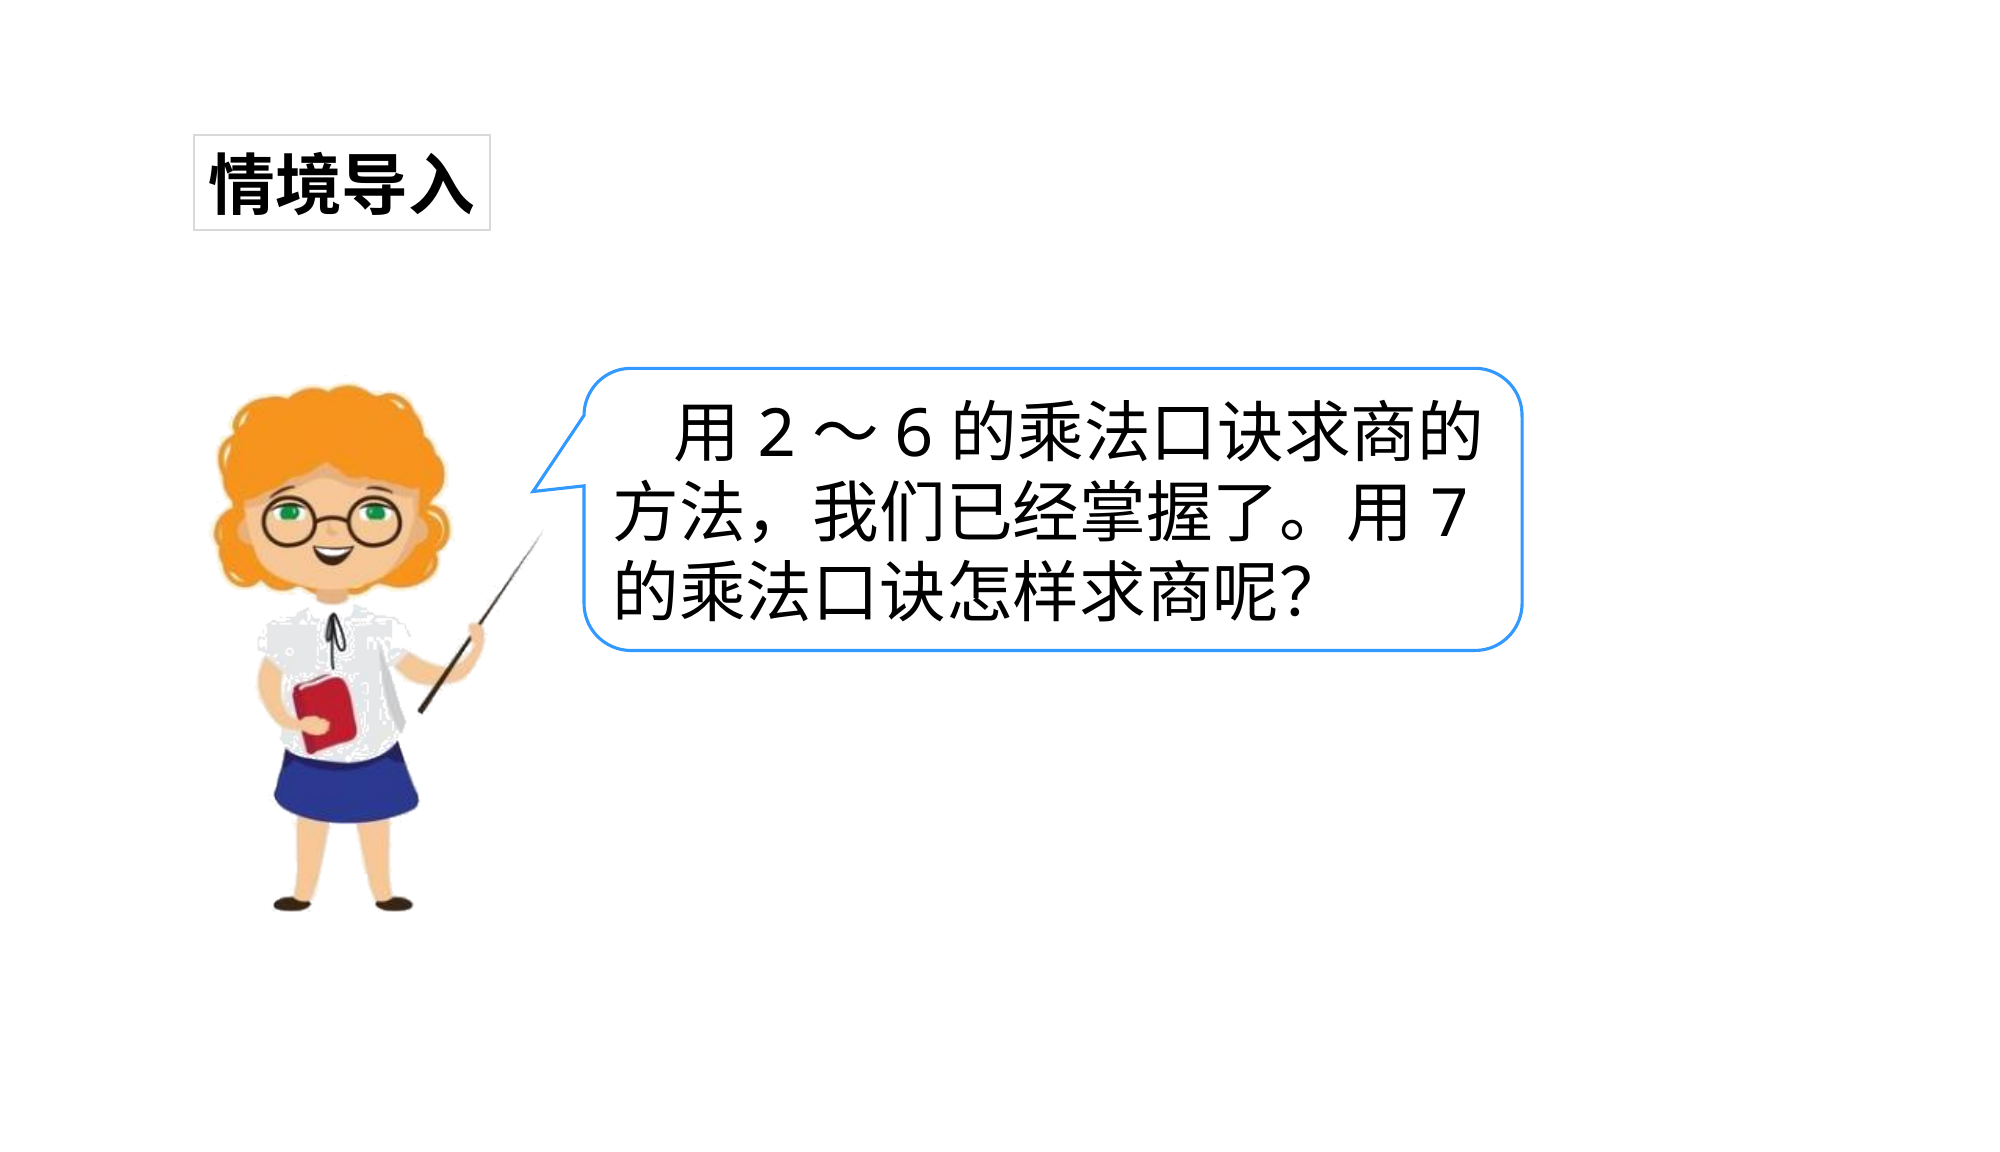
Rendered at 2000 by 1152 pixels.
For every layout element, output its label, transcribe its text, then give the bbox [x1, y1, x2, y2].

text_box 情境导入 [193, 135, 491, 230]
picture [192, 375, 546, 926]
text_box 用2～6的乘法口诀求商的方法，我们已经掌握了。用7的乘法口诀怎样求商呢？ [546, 368, 1523, 651]
